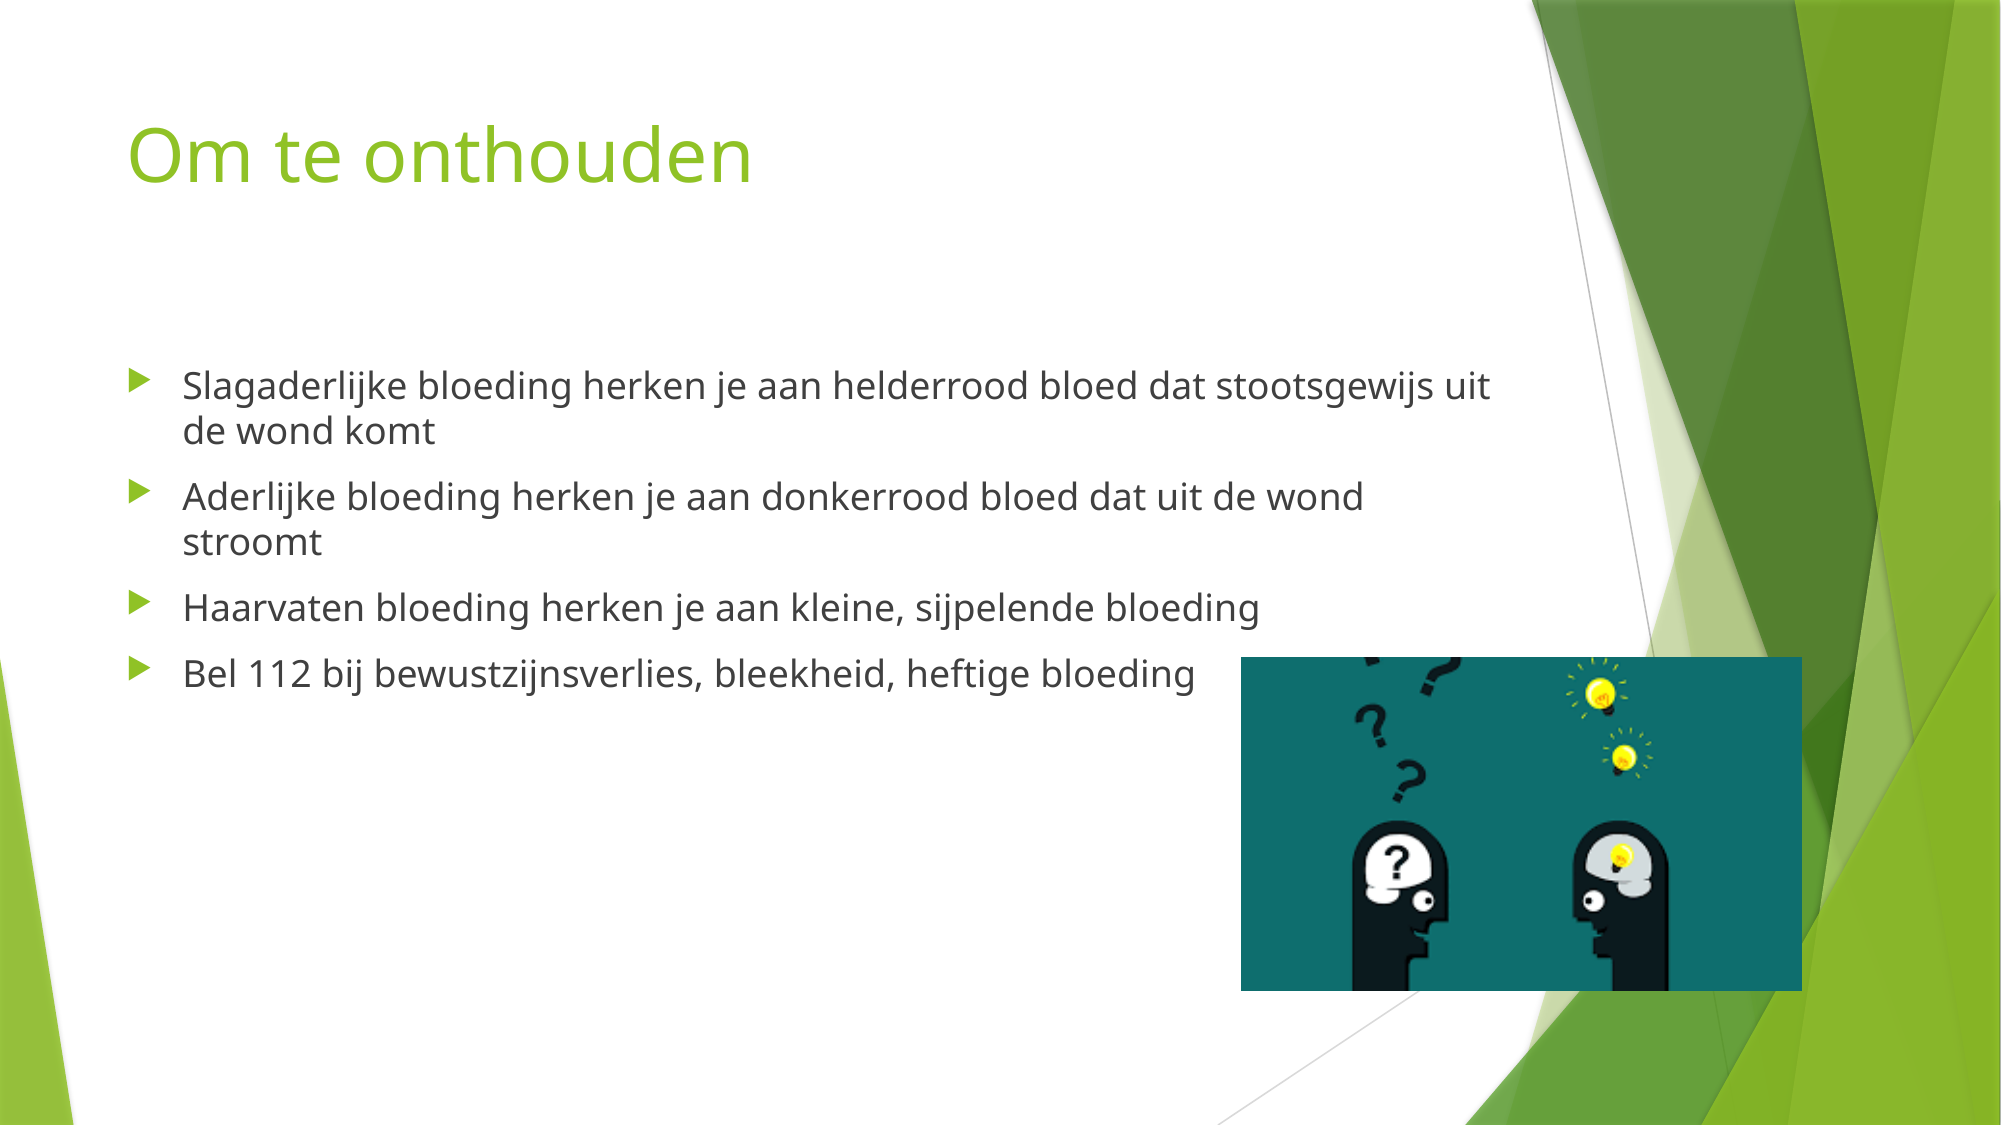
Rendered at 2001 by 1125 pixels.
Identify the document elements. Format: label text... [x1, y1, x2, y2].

list Slagaderlijke bloeding herken je aan helderrood bloed dat stootsgewijs uit de wond komt Aderlijke bloeding herken je aan donkerrood bloed dat uit de wond stroomt Haarvaten bloeding herken je aan kleine, sijpelende bloeding Bel 112 bij bewustzijnsverlies, bleekheid, heftige bloeding [111, 354, 1522, 992]
title Om te onthouden [111, 99, 1522, 317]
picture [1240, 657, 1802, 992]
